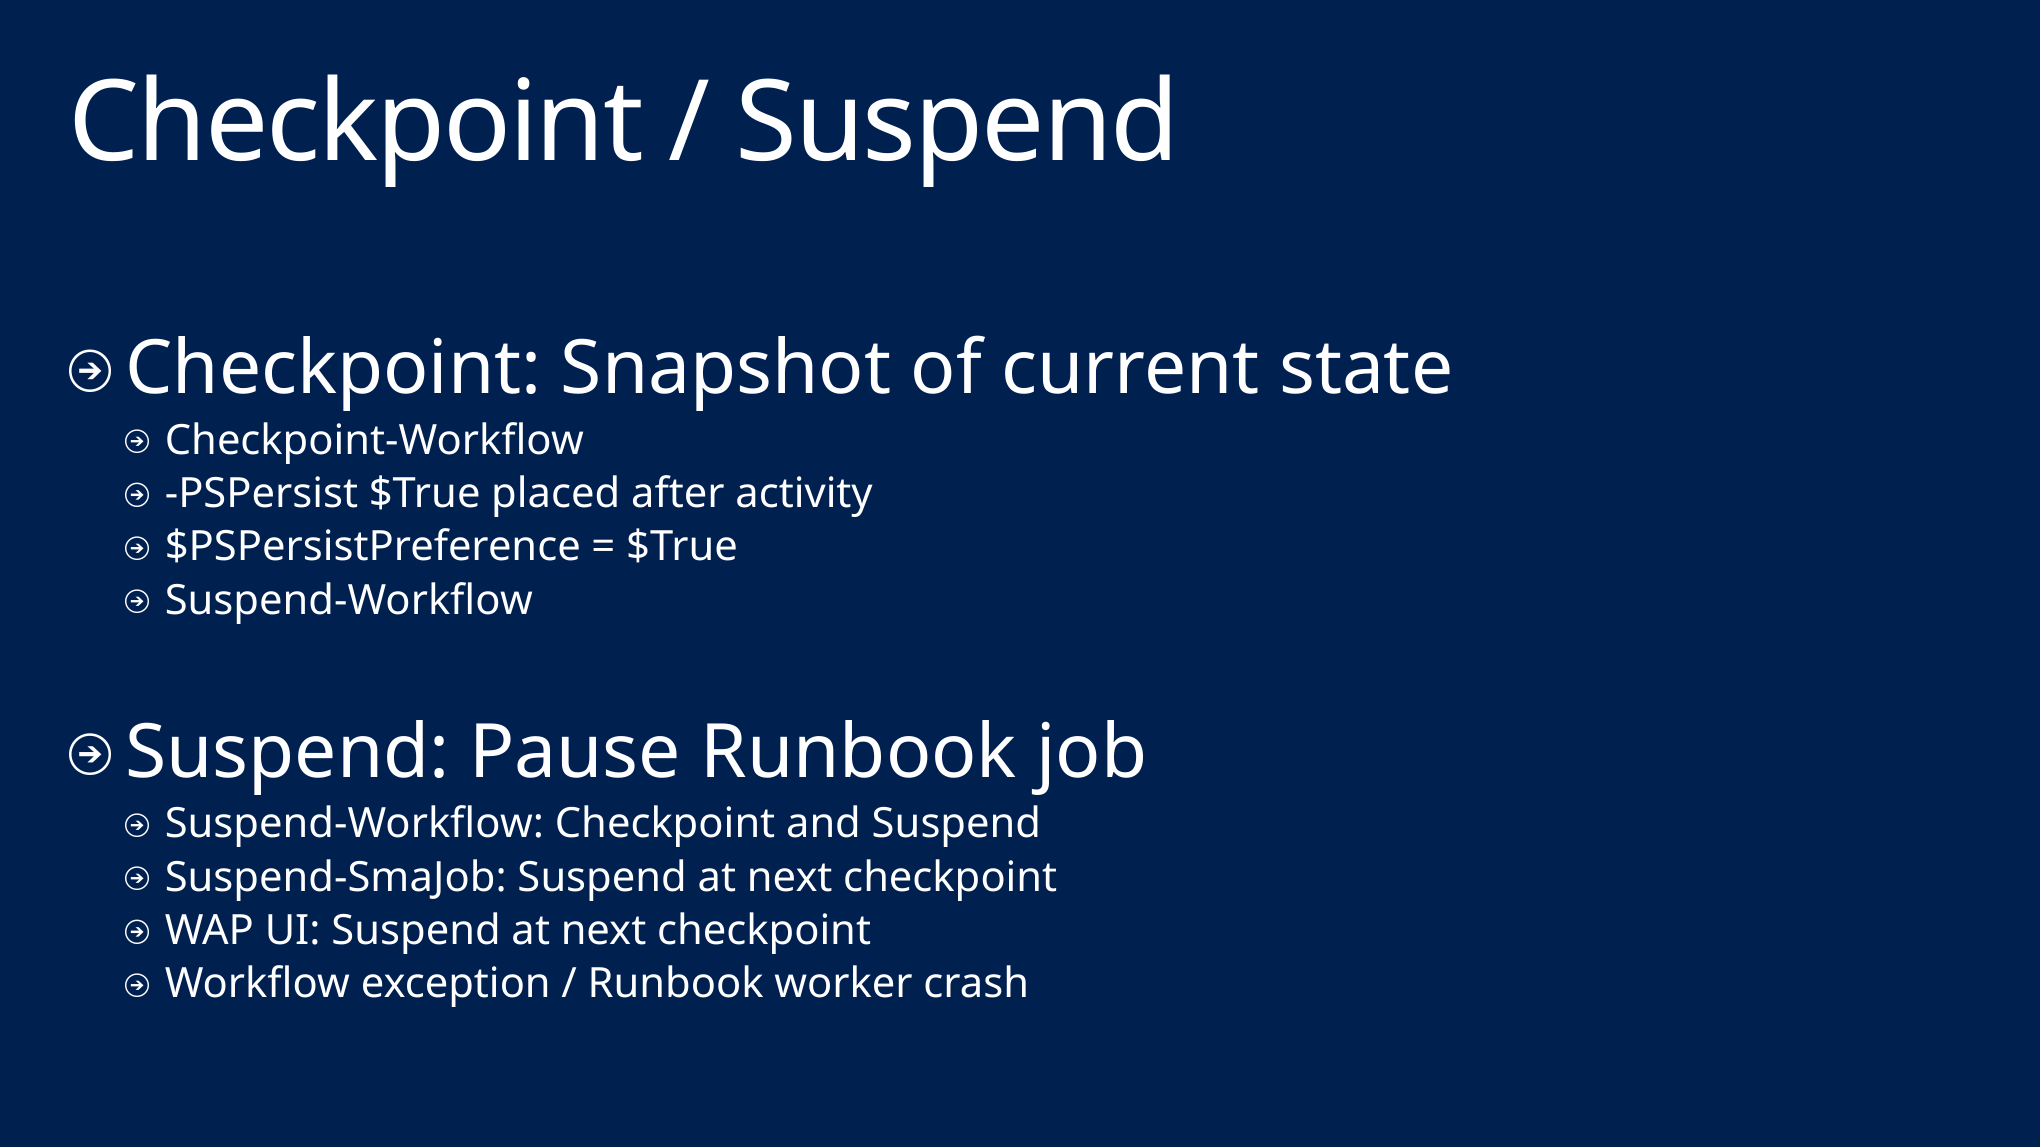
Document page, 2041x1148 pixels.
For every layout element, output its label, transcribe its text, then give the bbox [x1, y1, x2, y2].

title Checkpoint / Suspend [45, 48, 1996, 199]
picture [125, 807, 155, 837]
picture [125, 967, 155, 997]
picture [125, 423, 155, 453]
picture [125, 476, 155, 507]
picture [125, 913, 155, 944]
picture [125, 583, 155, 613]
picture [69, 338, 122, 392]
picture [125, 860, 155, 890]
picture [69, 722, 122, 775]
list Checkpoint: Snapshot of current state Checkpoint-Workflow -PSPersist $True placed after activity $PSPersistPreference = $True Suspend-Workflow Suspend: Pause Runbook job Suspend-Workflow: Checkpoint and Suspend Suspend-SmaJob: Suspend at next checkpoint WAP UI: Suspend at next checkpoint Workflow exception / Runbook worker crash [45, 199, 1996, 1148]
picture [125, 530, 155, 560]
